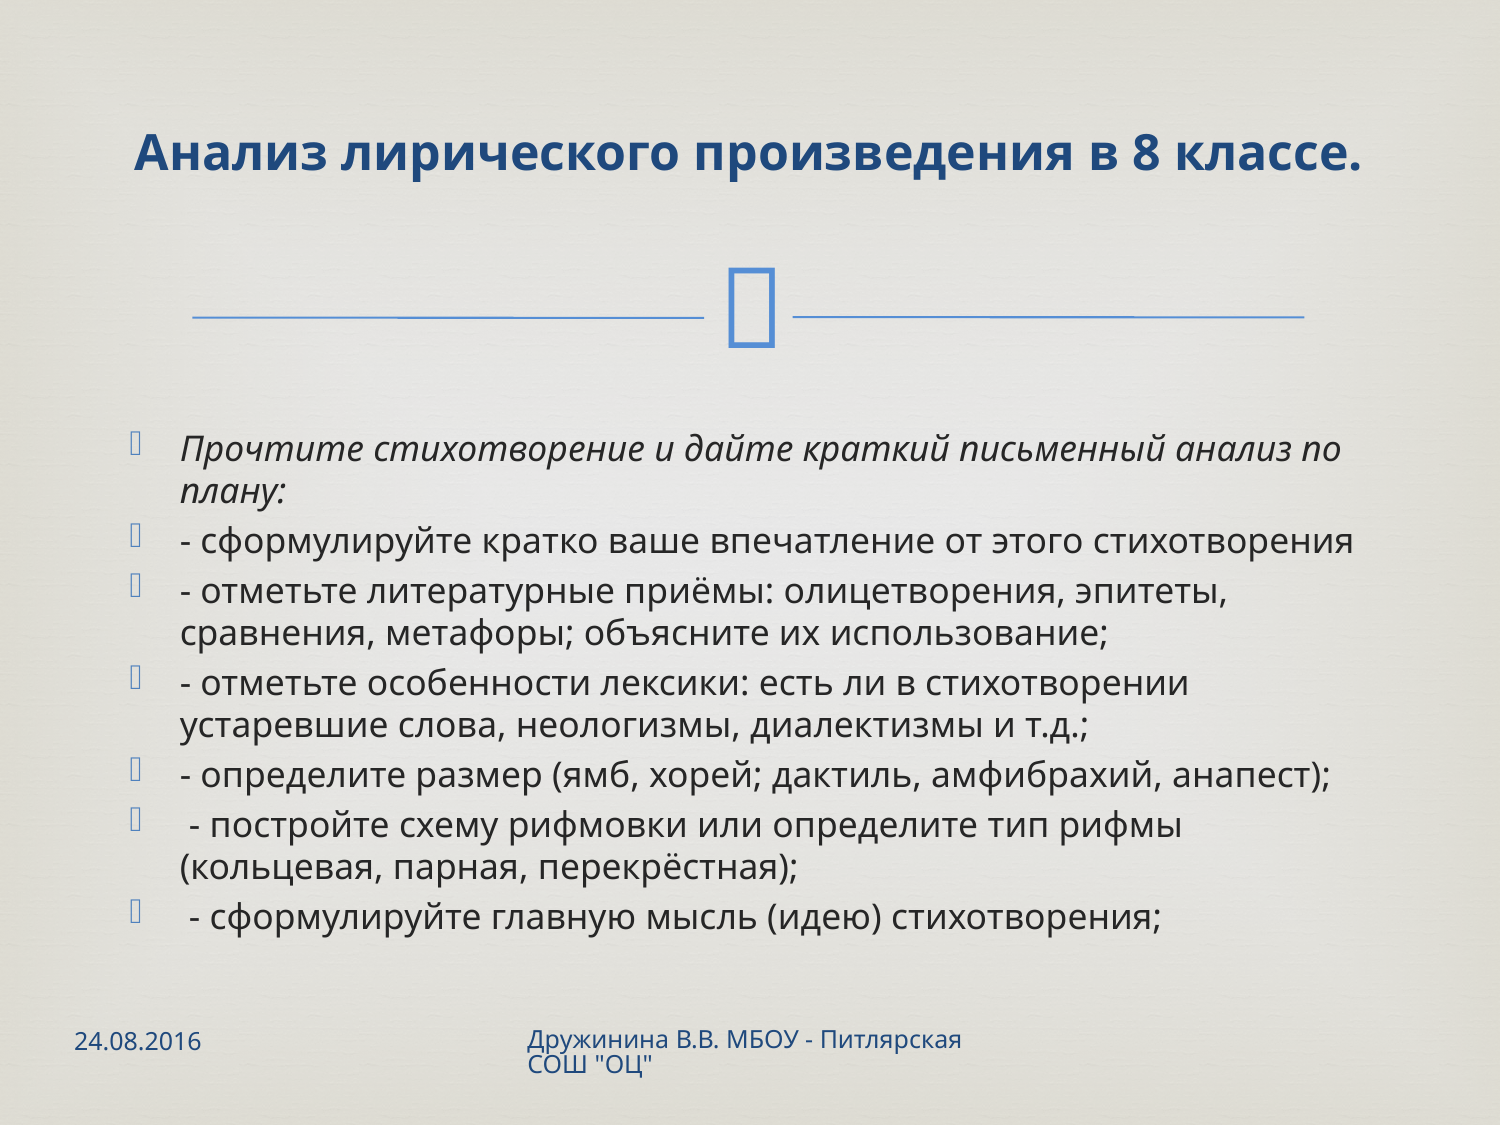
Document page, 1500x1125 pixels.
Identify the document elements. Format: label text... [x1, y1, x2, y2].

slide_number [59, 1010, 410, 1071]
list Прочтите стихотворение и дайте краткий письменный анализ по плану: - сформулируйте кратко ваше впечатление от этого стихотворения - отметьте литературные приёмы: олицетворения, эпитеты, сравнения, метафоры; объясните их использование; - отметьте особенности лексики: есть ли в стихотворении устаревшие слова, неологизмы, диалектизмы и т.д.; - определите размер (ямб, хорей; дактиль, амфибрахий, анапест); - постройте схему рифмовки или определите тип рифмы (кольцевая, парная, перекрёстная); - сформулируйте главную мысль (идею) стихотворения; [114, 368, 1386, 1005]
title Анализ лирического произведения в 8 классе. [112, 93, 1386, 267]
footer Дружинина В.В. МБОУ - Питлярская СОШ "ОЦ" [512, 1010, 988, 1071]
